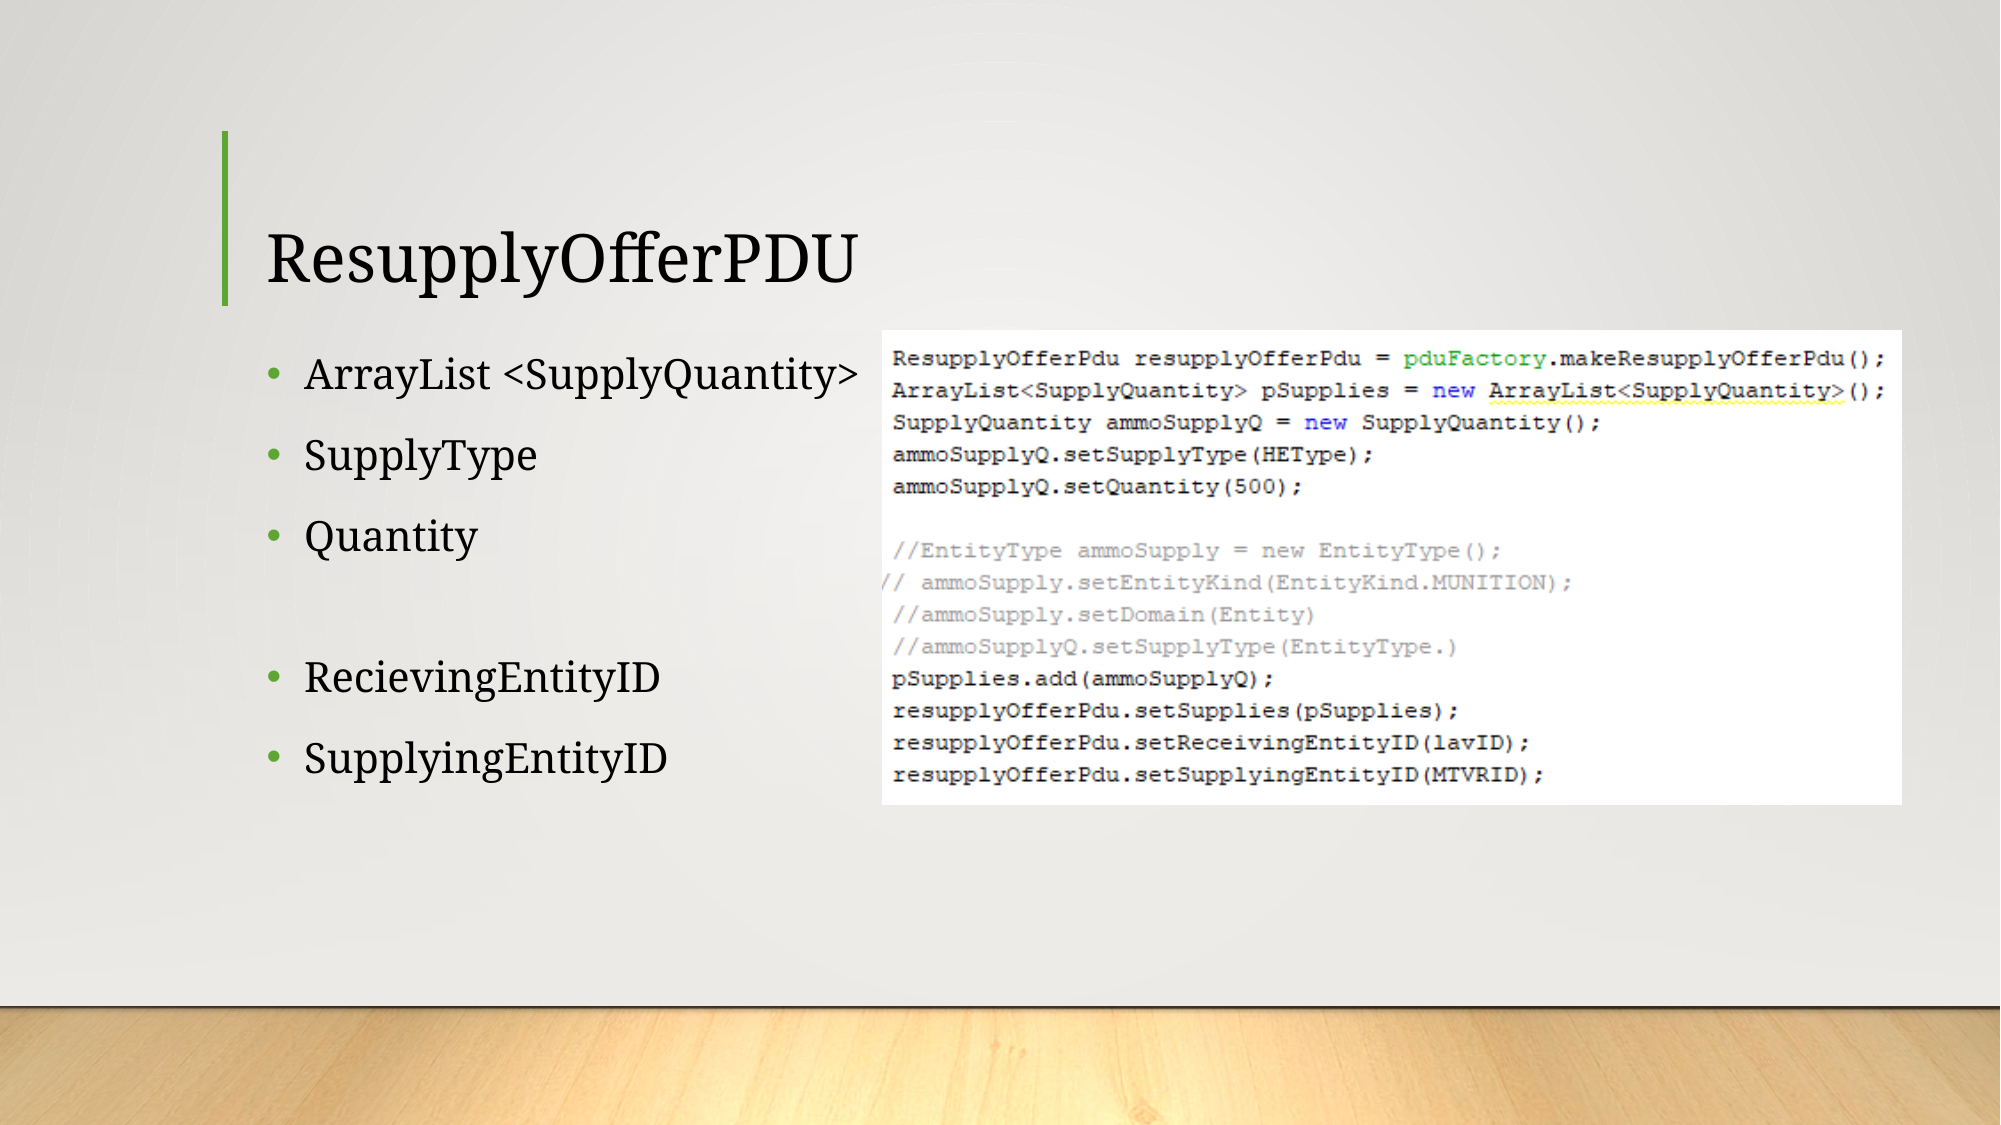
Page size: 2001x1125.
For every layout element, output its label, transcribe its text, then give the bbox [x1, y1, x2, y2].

list ArrayList <SupplyQuantity> SupplyType Quantity RecievingEntityID SupplyingEntityID [251, 330, 1814, 897]
picture [882, 330, 1903, 805]
title ResupplyOfferPDU [251, 131, 1814, 305]
picture [0, 1006, 2000, 1125]
